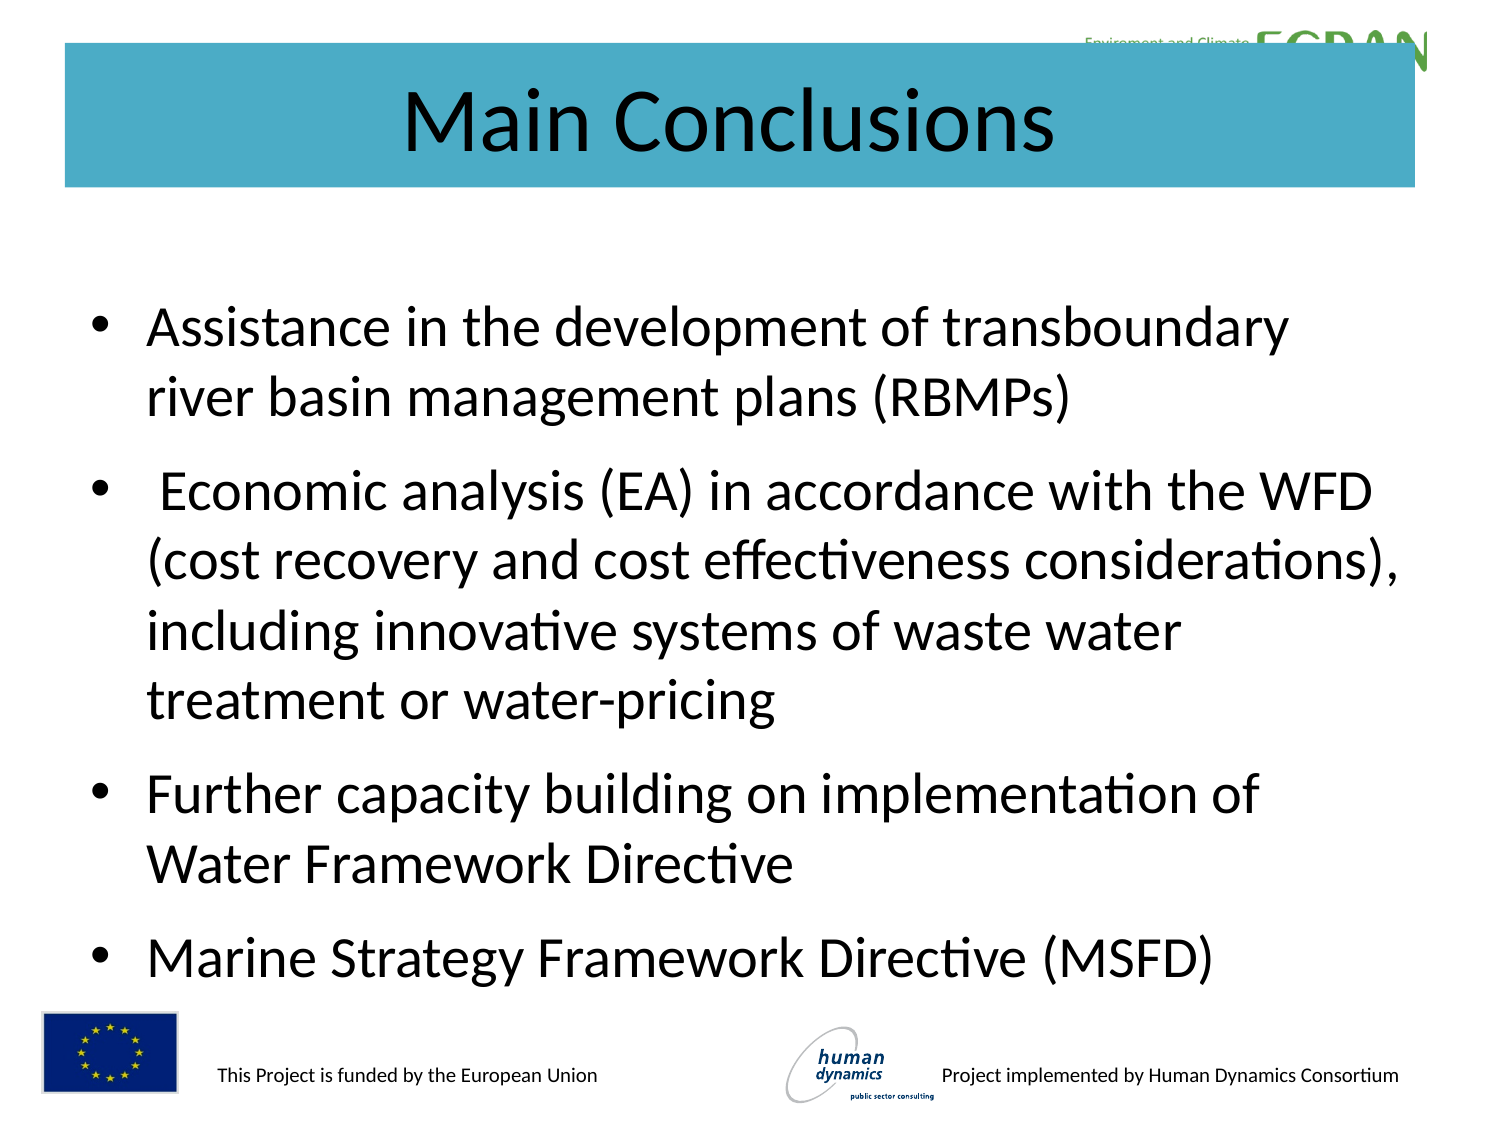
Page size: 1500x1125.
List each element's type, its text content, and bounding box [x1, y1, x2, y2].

picture [41, 1011, 179, 1094]
title Main Conclusions [64, 42, 1415, 188]
picture [1057, 30, 1427, 73]
list Assistance in the development of transboundary river basin management plans (RBMPs) Economic analysis (EA) in accordance with the WFD (cost recovery and cost effectiveness considerations), including innovative systems of waste water treatment or water-pricing Further capacity building on implementation of Water Framework Directive Marine Strategy Framework Directive (MSFD) [75, 196, 1425, 1005]
